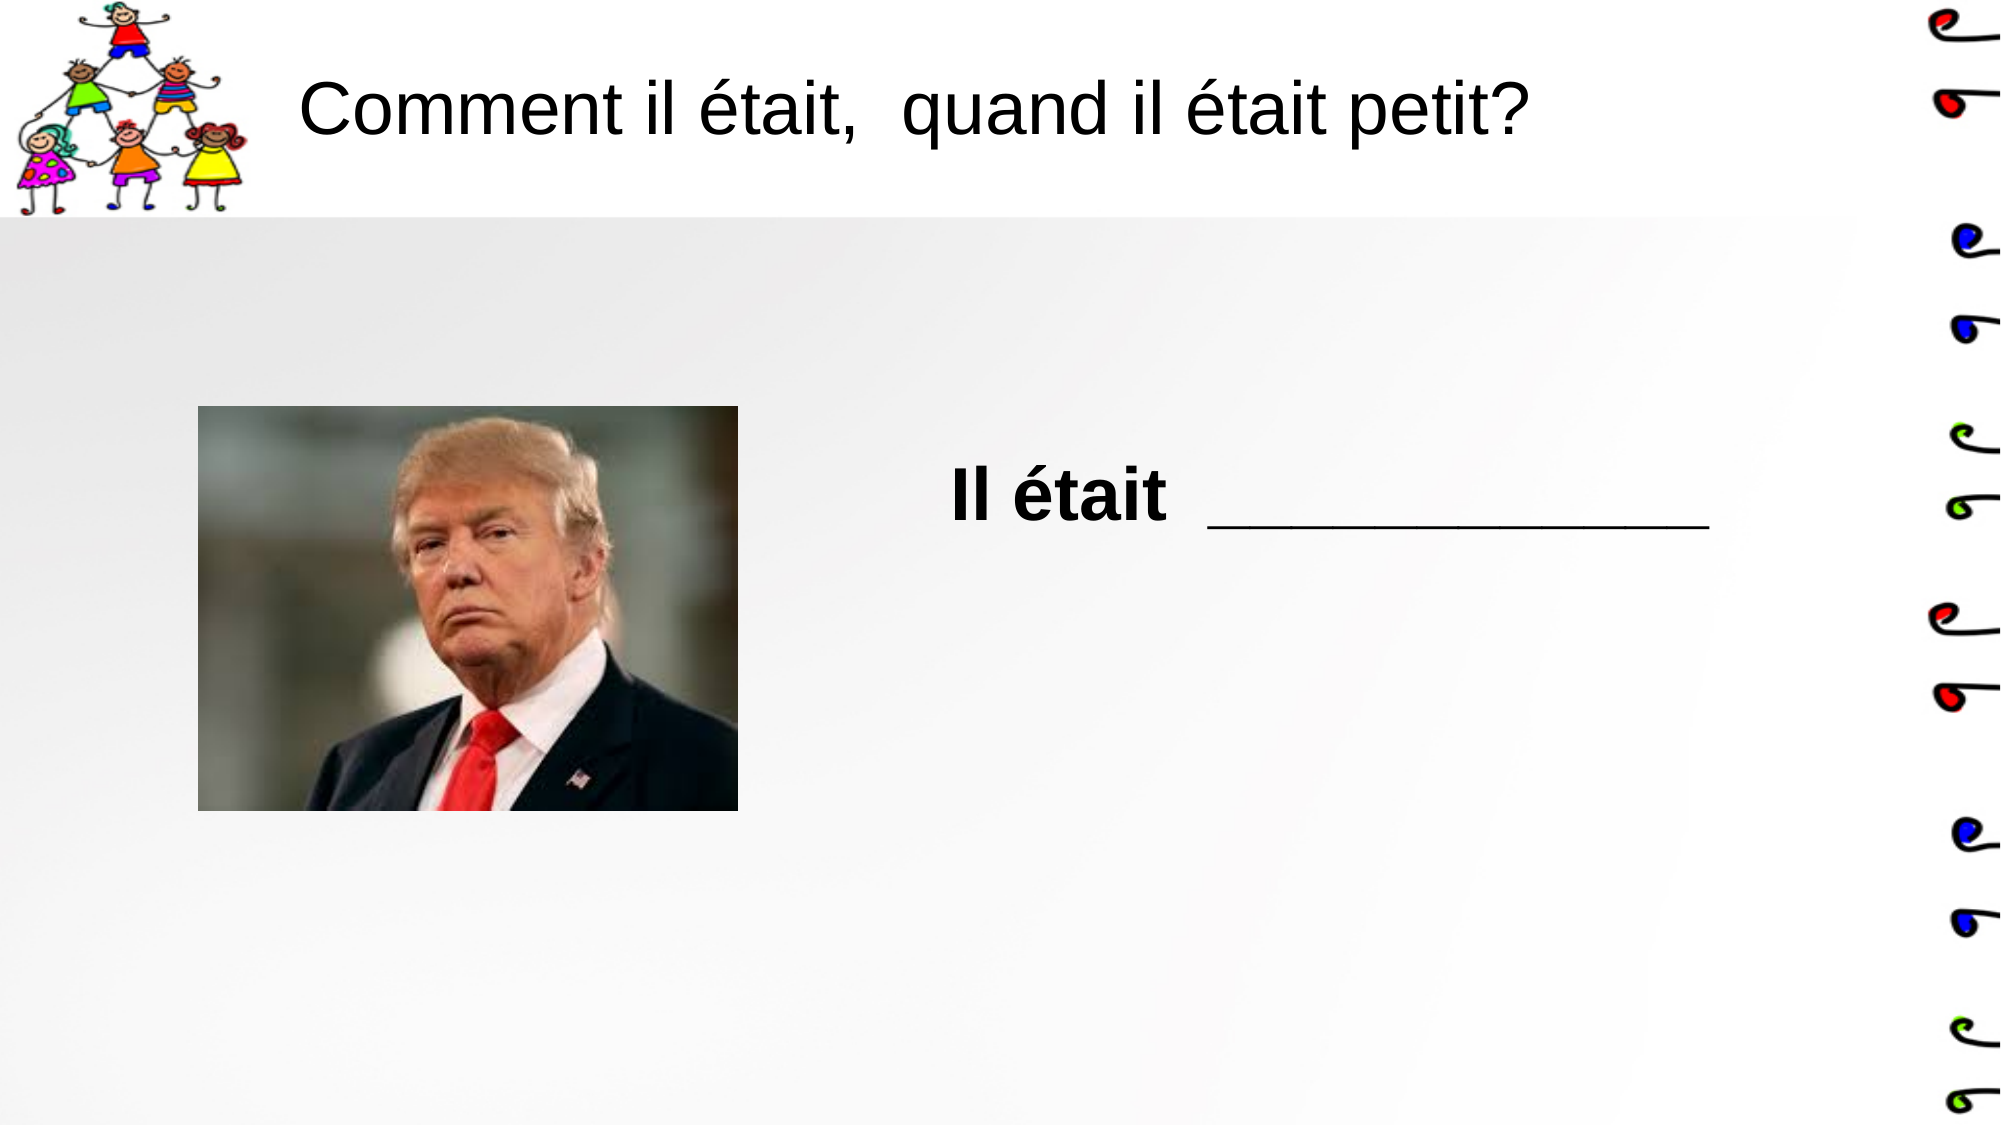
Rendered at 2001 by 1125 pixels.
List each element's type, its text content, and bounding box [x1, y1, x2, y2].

text_box Il était ____________ [935, 438, 1872, 609]
title Comment il était, quand il était petit? [283, 16, 1951, 192]
picture [0, 0, 2001, 1125]
